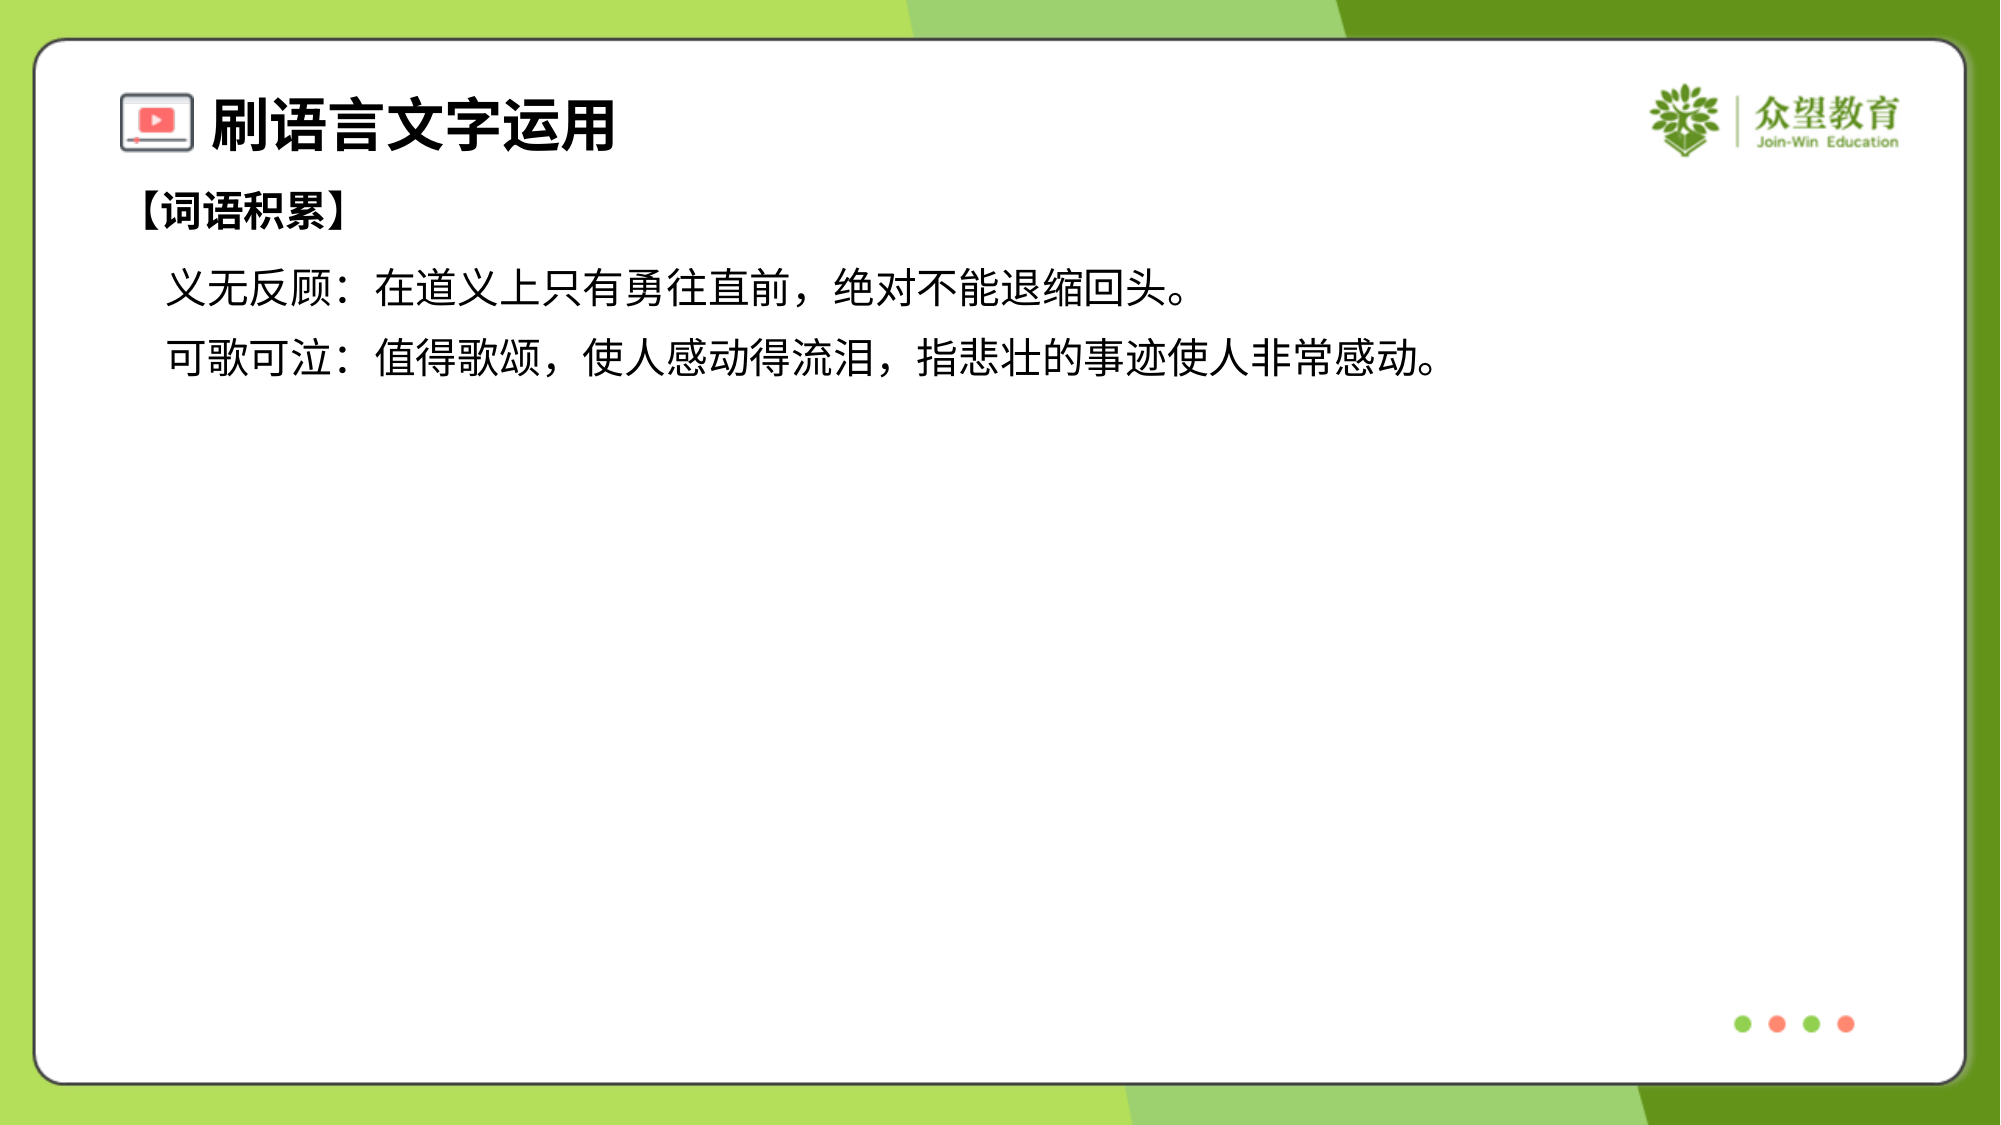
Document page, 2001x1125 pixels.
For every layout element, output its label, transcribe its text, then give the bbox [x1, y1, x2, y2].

picture [0, 0, 2000, 1125]
text_box 【词语积累】 义无反顾：在道义上只有勇往直前，绝对不能退缩回头。 可歌可泣：值得歌颂，使人感动得流泪，指悲壮的事迹使人非常感动。 [118, 159, 1883, 375]
